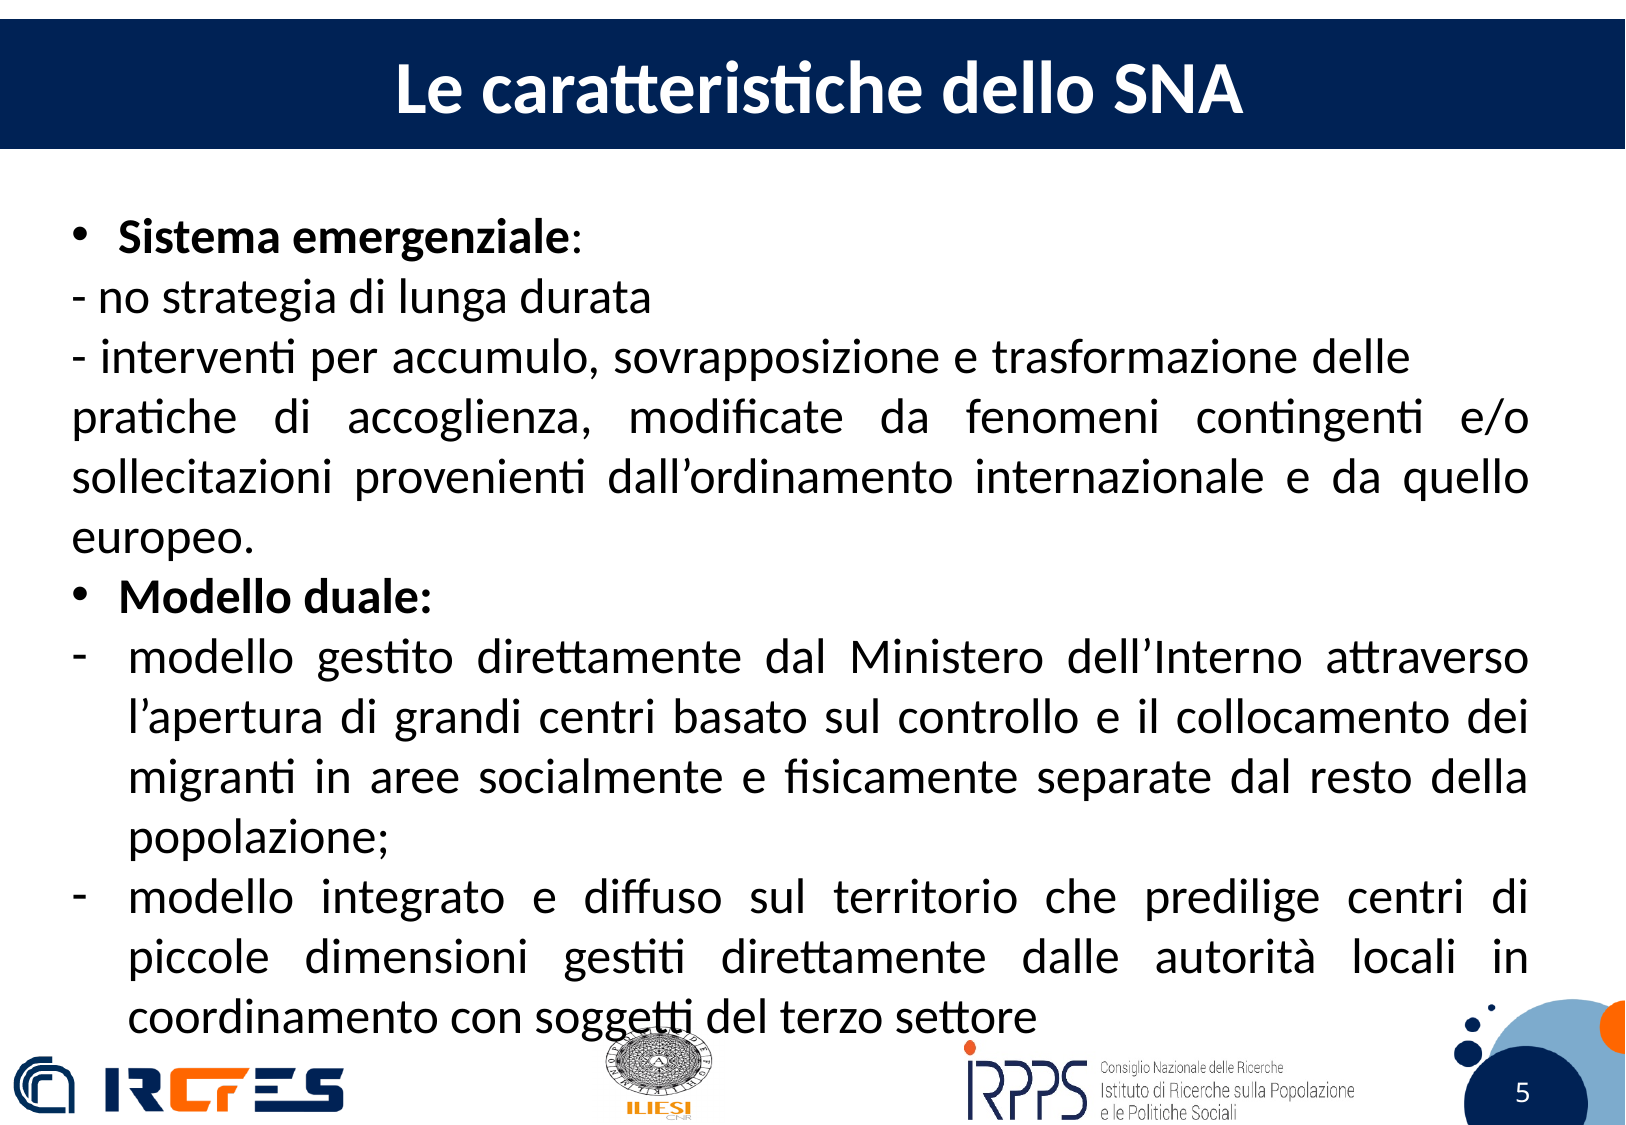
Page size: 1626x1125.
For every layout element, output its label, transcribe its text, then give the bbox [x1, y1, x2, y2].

picture [964, 1051, 1354, 1120]
picture [9, 1051, 82, 1118]
text_box Sistema emergenziale: - no strategia di lunga durata - interventi per accumulo, sovrapposizione e trasformazione delle pratiche di accoglienza, modificate da fenomeni contingenti e/o sollecitazioni provenienti dall’ordinamento internazionale e da quello europeo. Modello duale: modello gestito direttamente dal Ministero dell’Interno attraverso l’apertura di grandi centri basato sul controllo e il collocamento dei migranti in aree socialmente e fisicamente separate dal resto della popolazione; modello integrato e diffuso sul territorio che predilige centri di piccole dimensioni gestiti direttamente dalle autorità locali in coordinamento con soggetti del terzo settore [56, 196, 1545, 1051]
picture [592, 1051, 725, 1123]
text_box Le caratteristiche dello SNA [80, 30, 1625, 136]
picture [1431, 986, 1625, 1125]
picture [103, 1066, 346, 1112]
